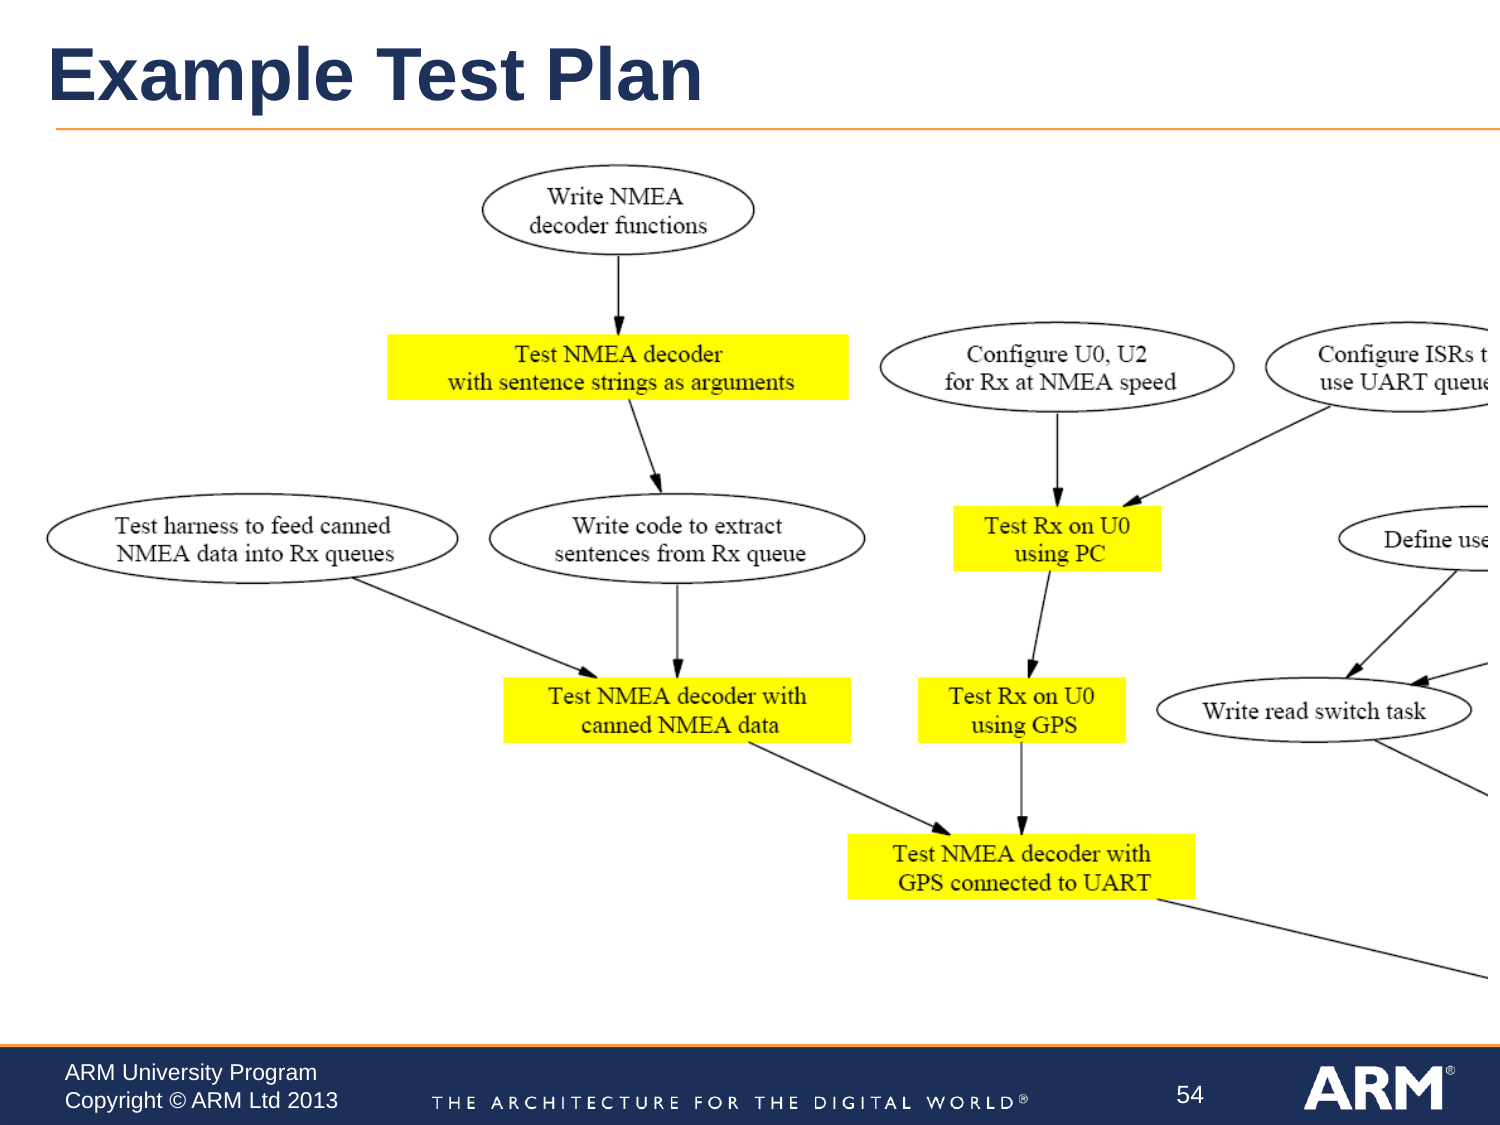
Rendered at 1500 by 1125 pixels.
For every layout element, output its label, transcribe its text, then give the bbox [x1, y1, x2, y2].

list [37, 149, 1488, 1004]
title Example Test Plan [34, 1, 1500, 141]
picture [0, 1048, 1500, 1125]
